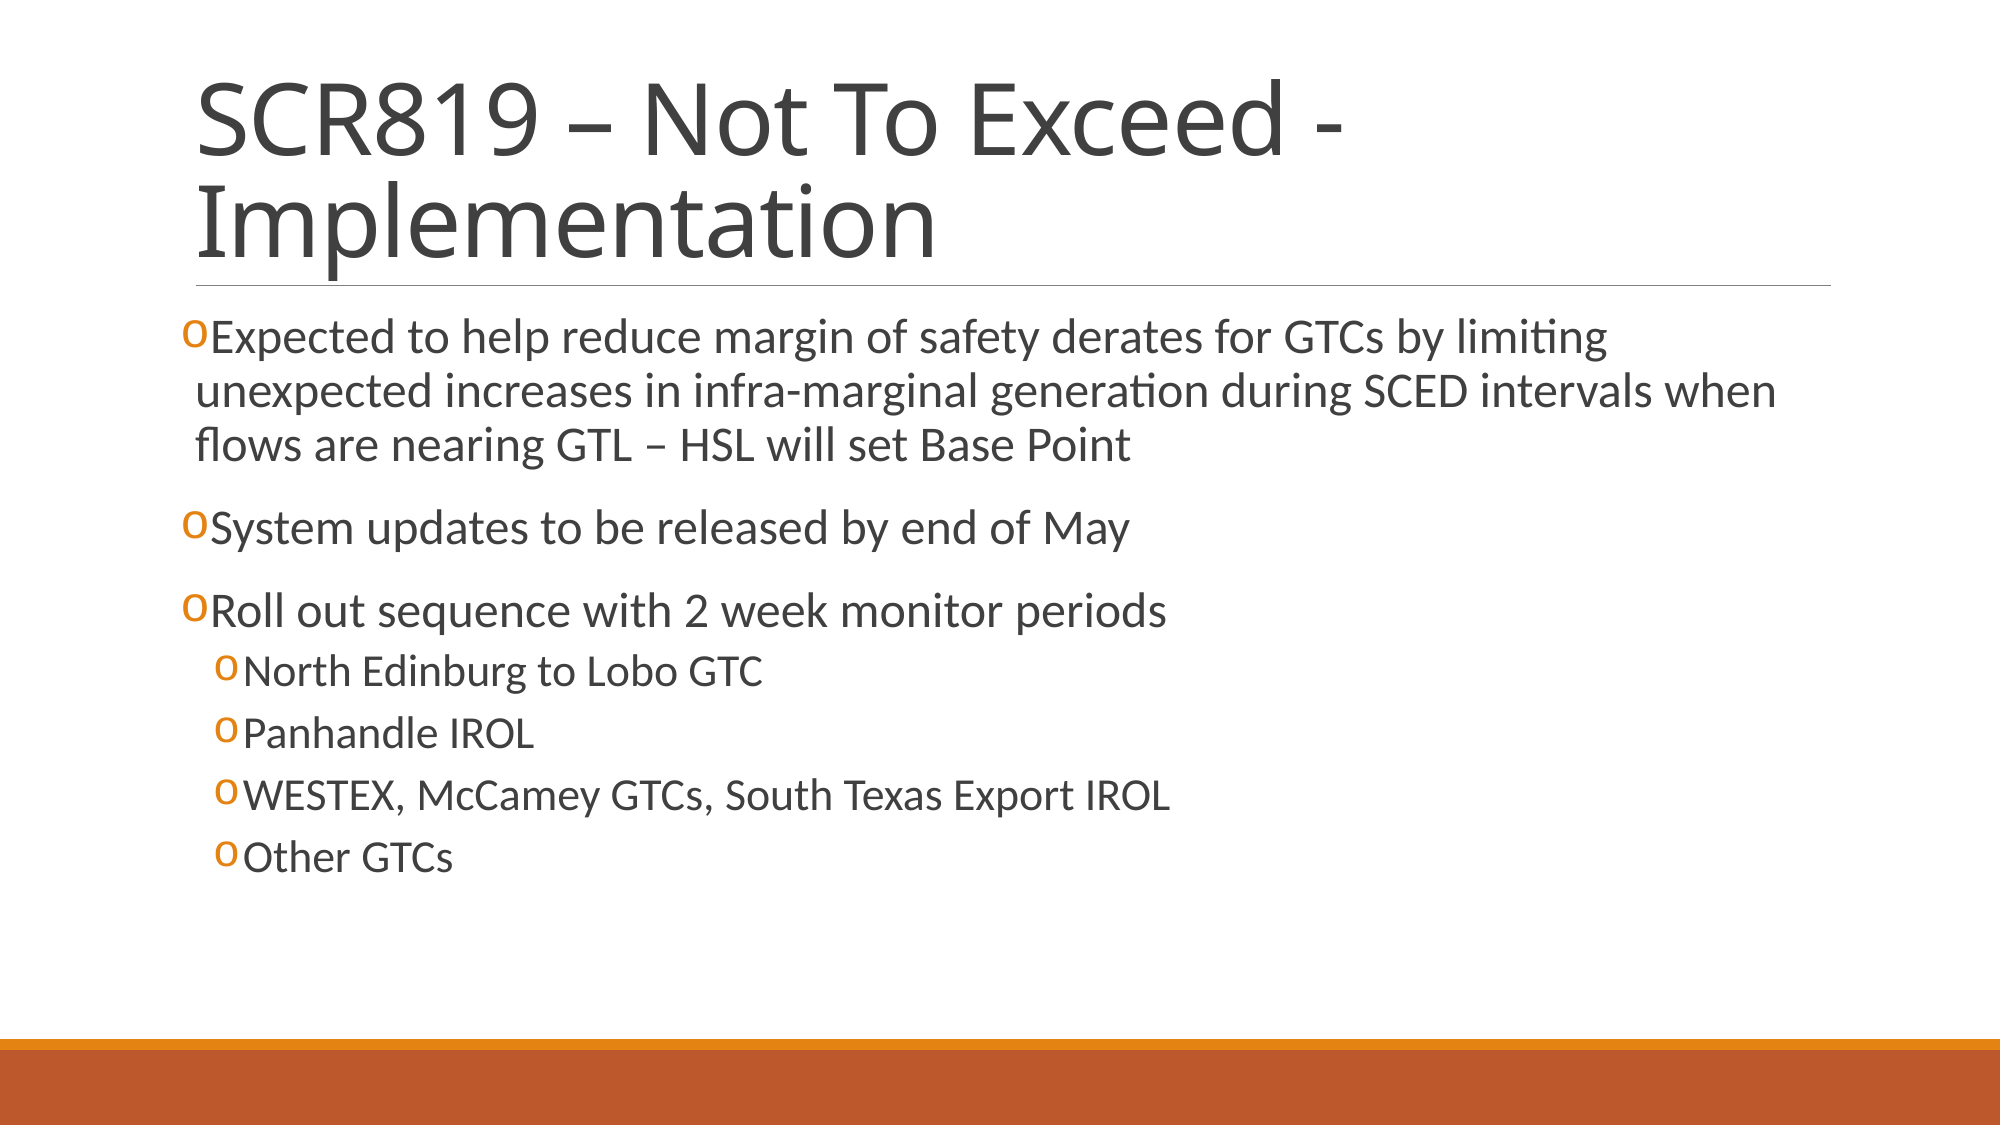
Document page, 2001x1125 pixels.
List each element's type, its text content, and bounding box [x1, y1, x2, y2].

list Expected to help reduce margin of safety derates for GTCs by limiting unexpected increases in infra-marginal generation during SCED intervals when flows are nearing GTL – HSL will set Base Point System updates to be released by end of May Roll out sequence with 2 week monitor periods North Edinburg to Lobo GTC Panhandle IROL WESTEX, McCamey GTCs, South Texas Export IROL Other GTCs [180, 302, 1830, 963]
title SCR819 – Not To Exceed - Implementation [180, 47, 1864, 285]
